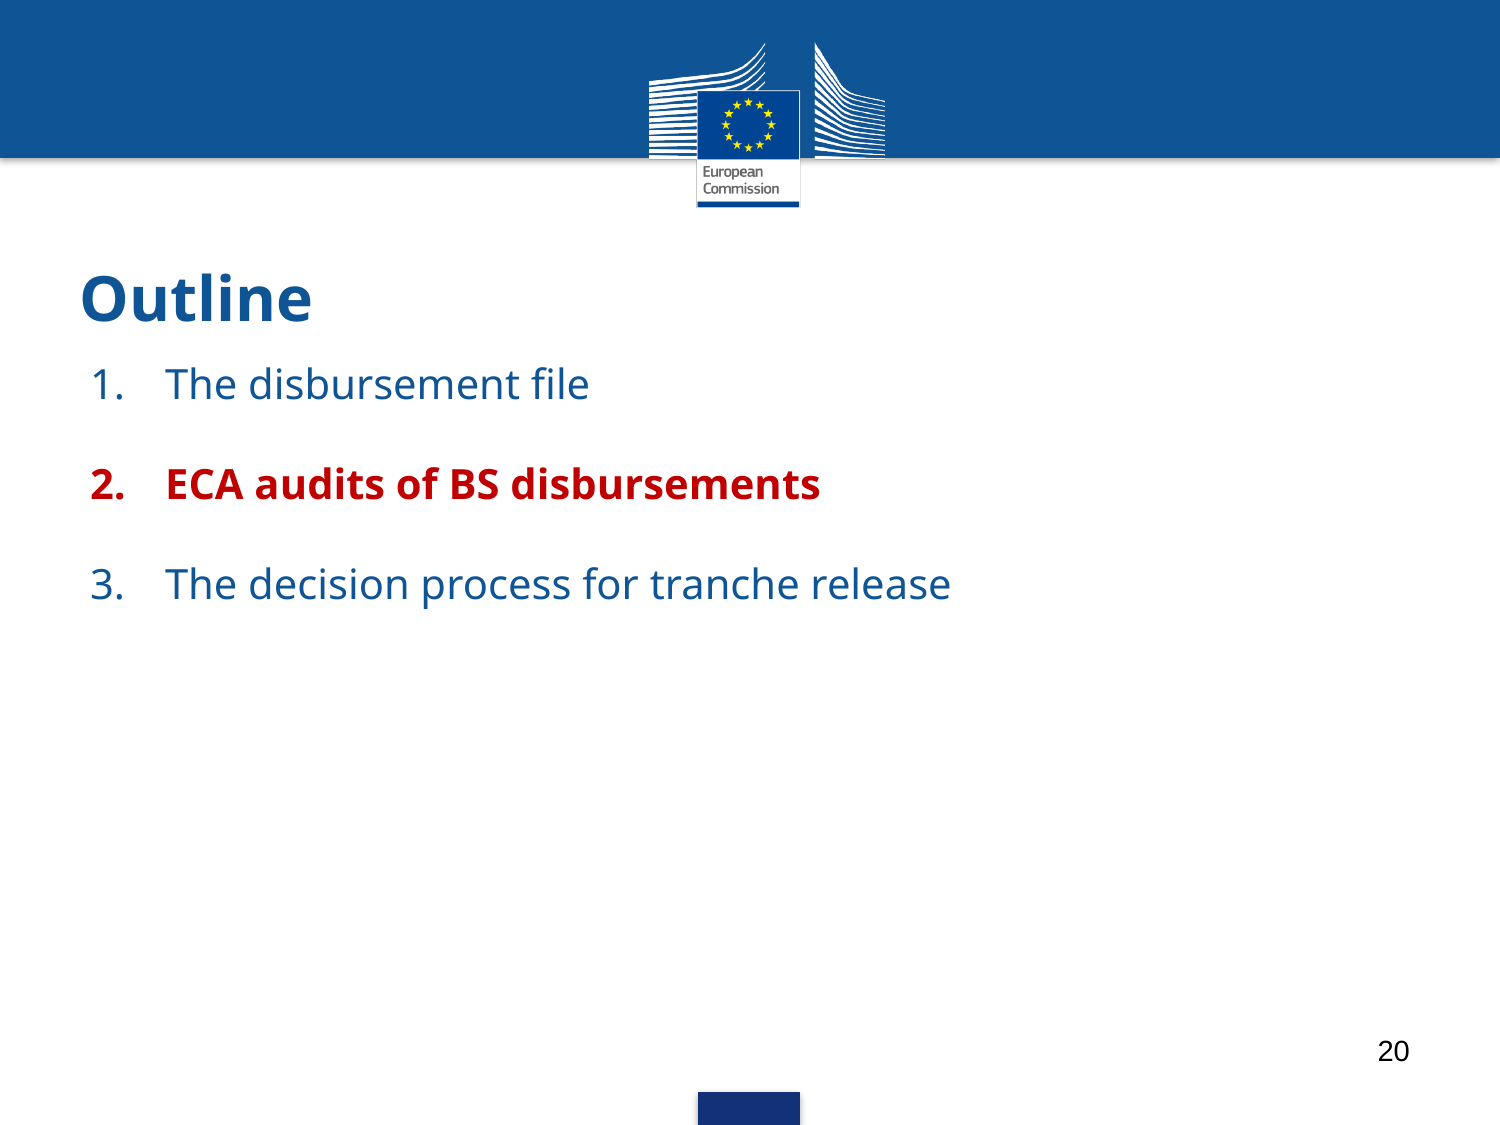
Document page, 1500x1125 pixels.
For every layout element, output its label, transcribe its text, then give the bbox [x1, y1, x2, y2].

slide_number 20 [1074, 1024, 1425, 1103]
title Outline [64, 219, 1415, 374]
list The disbursement file ECA audits of BS disbursements The decision process for tranche release [75, 349, 1425, 988]
picture [649, 42, 885, 208]
